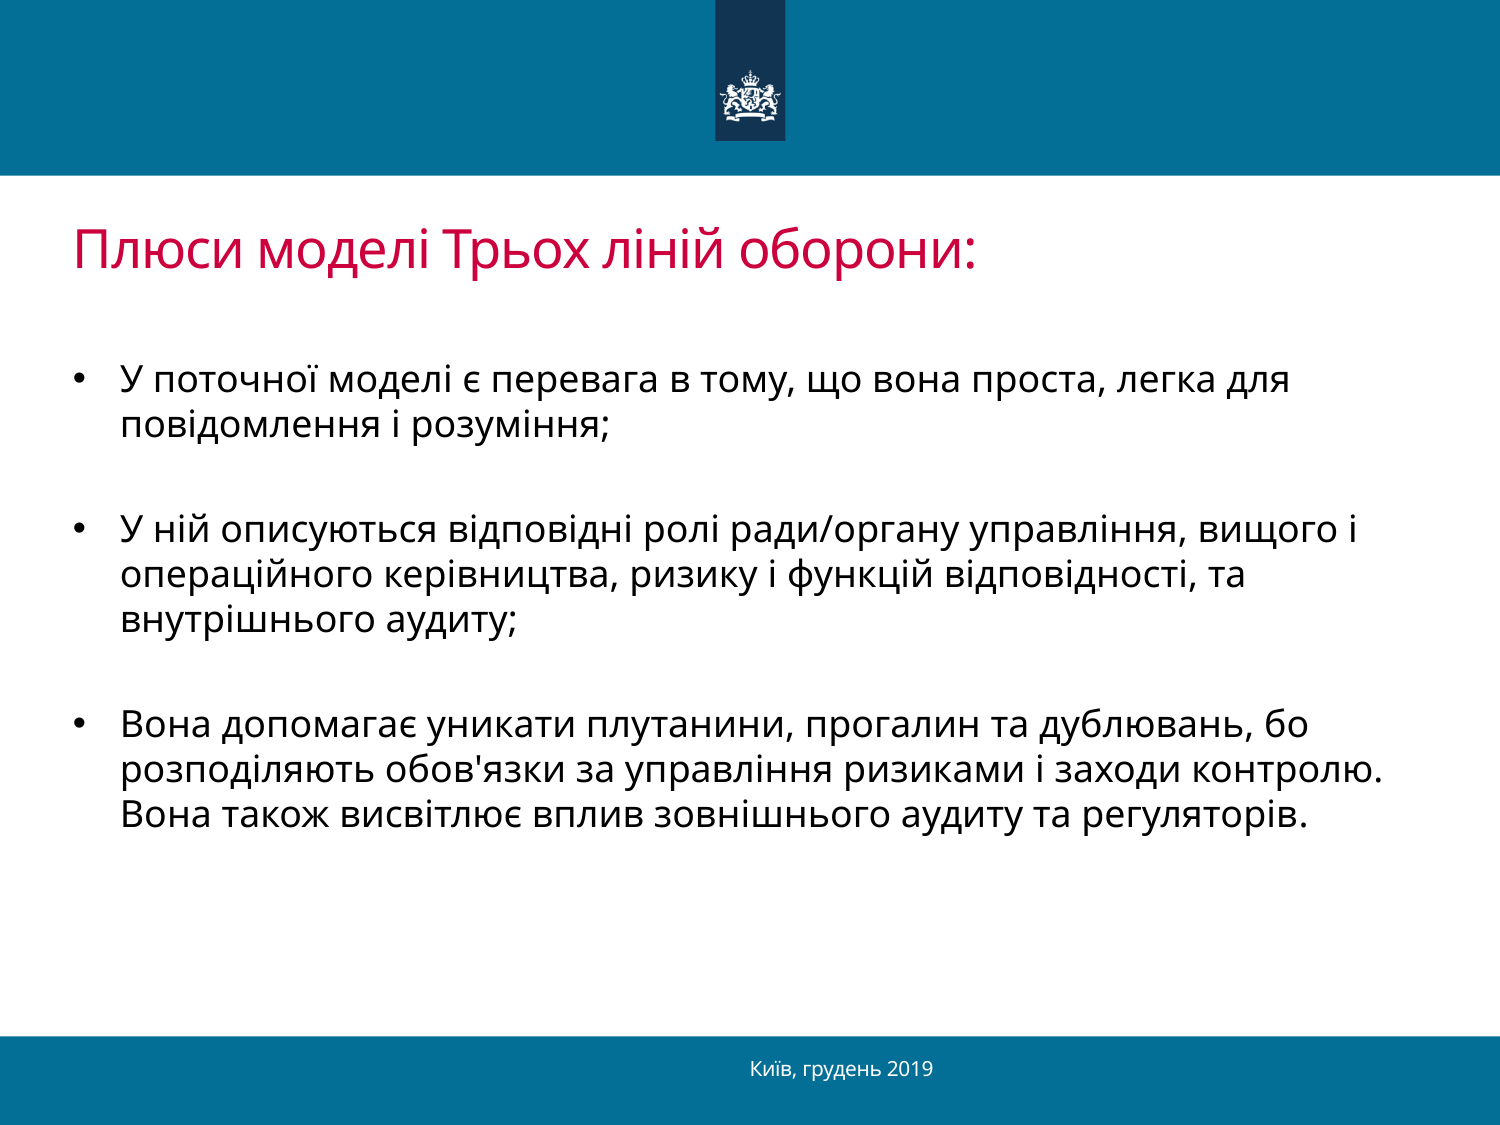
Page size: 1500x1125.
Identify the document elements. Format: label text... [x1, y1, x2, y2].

footer Київ, грудень 2019 [734, 1047, 1419, 1100]
picture [716, 0, 784, 140]
title Плюси моделі Трьох ліній оборони: [57, 207, 1409, 295]
list У поточної моделі є перевага в тому, що вона проста, легка для повідомлення і розуміння; У ній описуються відповідні ролі ради/органу управління, вищого і операційного керівництва, ризику і функцій відповідності, та внутрішнього аудиту; Вона допомагає уникати плутанини, прогалин та дублювань, бо розподіляють обов'язки за управління ризиками і заходи контролю. Вона також висвітлює вплив зовнішнього аудиту та регуляторів. [57, 295, 1409, 1020]
